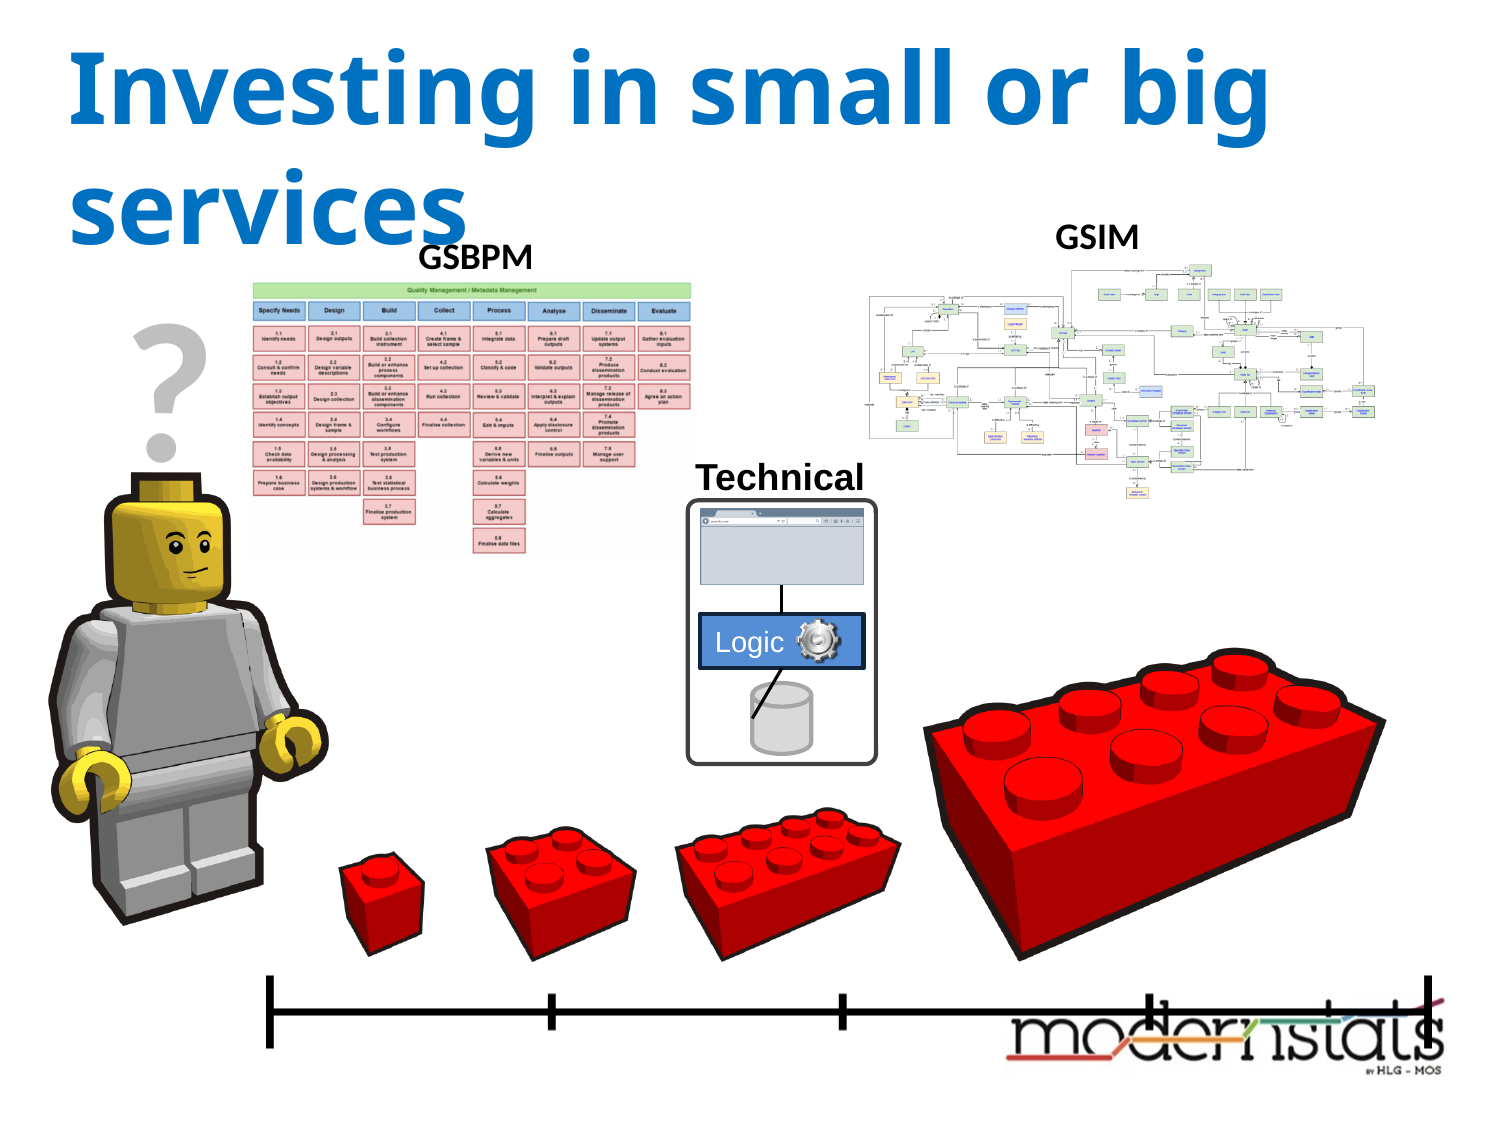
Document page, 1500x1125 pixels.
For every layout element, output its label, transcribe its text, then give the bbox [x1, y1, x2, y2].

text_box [679, 445, 882, 765]
picture [485, 826, 637, 962]
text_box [246, 224, 697, 559]
text_box Investing in small or big services [53, 63, 1473, 226]
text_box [863, 204, 1376, 501]
picture [674, 807, 902, 962]
picture [266, 975, 1445, 1078]
picture [922, 647, 1387, 962]
picture [48, 472, 329, 926]
text_box ? [100, 255, 246, 472]
picture [338, 851, 425, 957]
